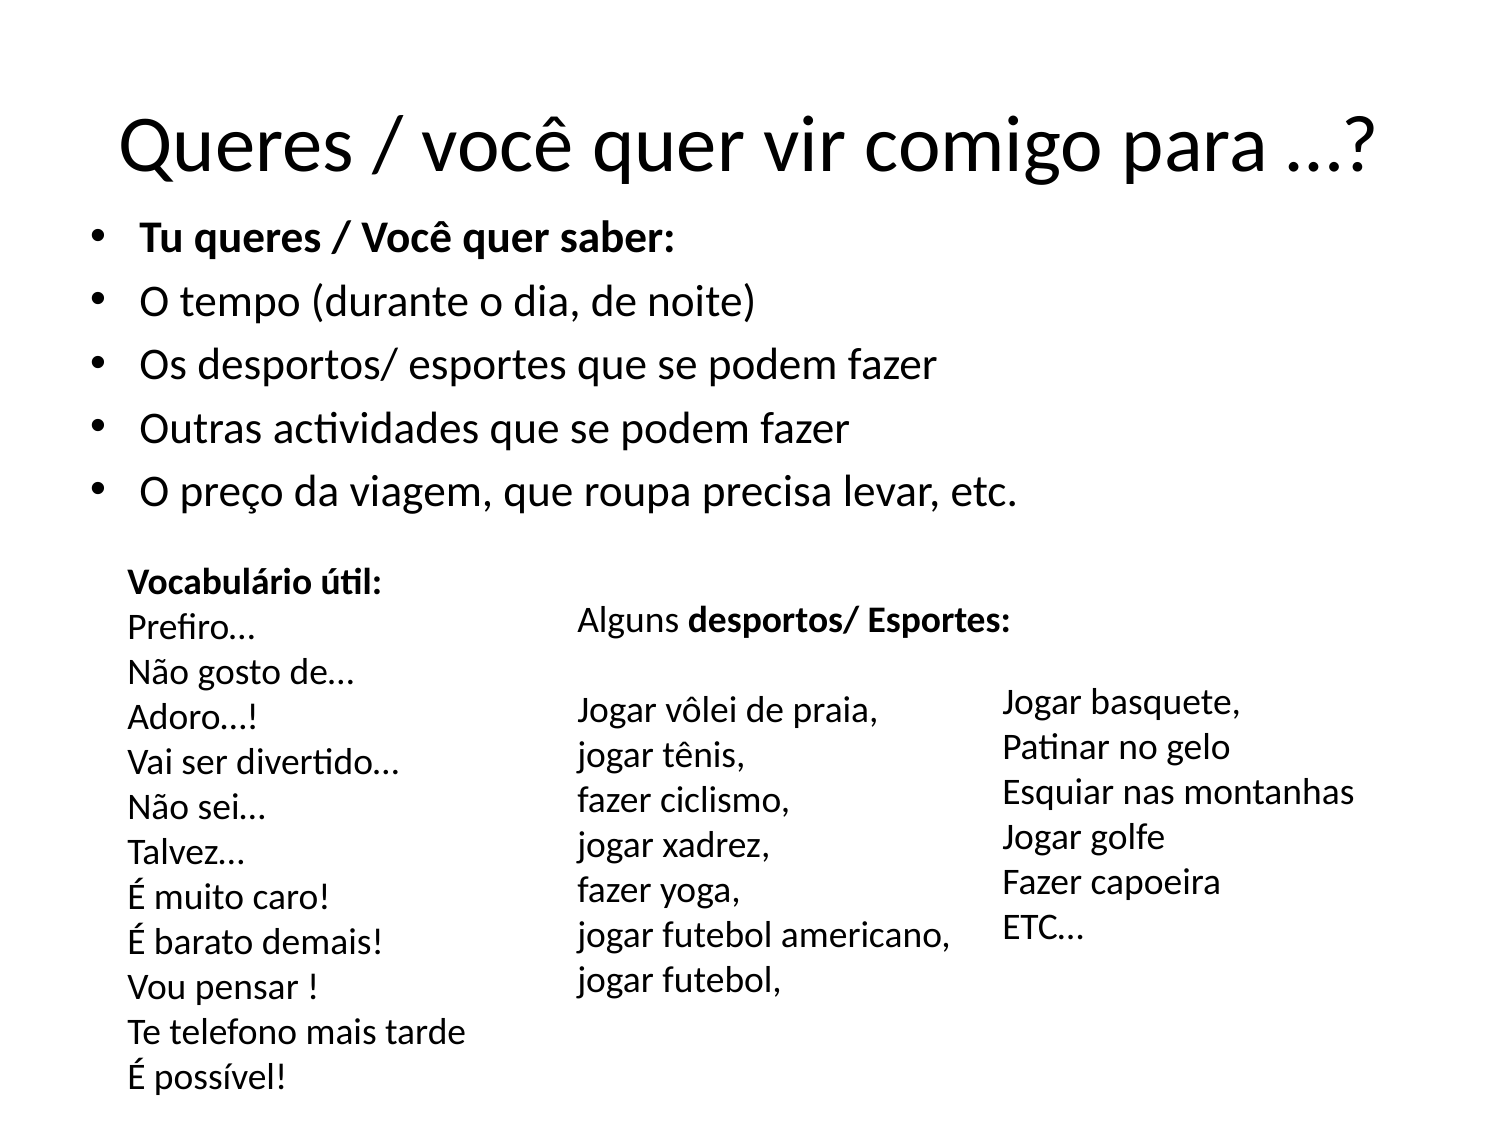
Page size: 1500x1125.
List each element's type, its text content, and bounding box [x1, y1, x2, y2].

text_box Jogar basquete, Patinar no gelo Esquiar nas montanhas Jogar golfe Fazer capoeira ETC… [987, 624, 1413, 1000]
title Queres / você quer vir comigo para …? [75, 45, 1425, 200]
text_box Alguns desportos/ Esportes: Jogar vôlei de praia, jogar tênis, fazer ciclismo, jogar xadrez, fazer yoga, jogar futebol americano, jogar futebol, [562, 587, 1063, 1008]
list Tu queres / Você quer saber: O tempo (durante o dia, de noite) Os desportos/ esportes que se podem fazer Outras actividades que se podem fazer O preço da viagem, que roupa precisa levar, etc. [75, 200, 1425, 525]
text_box Vocabulário útil: Prefiro… Não gosto de… Adoro…! Vai ser divertido… Não sei… Talvez… É muito caro! É barato demais! Vou pensar ! Te telefono mais tarde É possível! [112, 549, 488, 1125]
